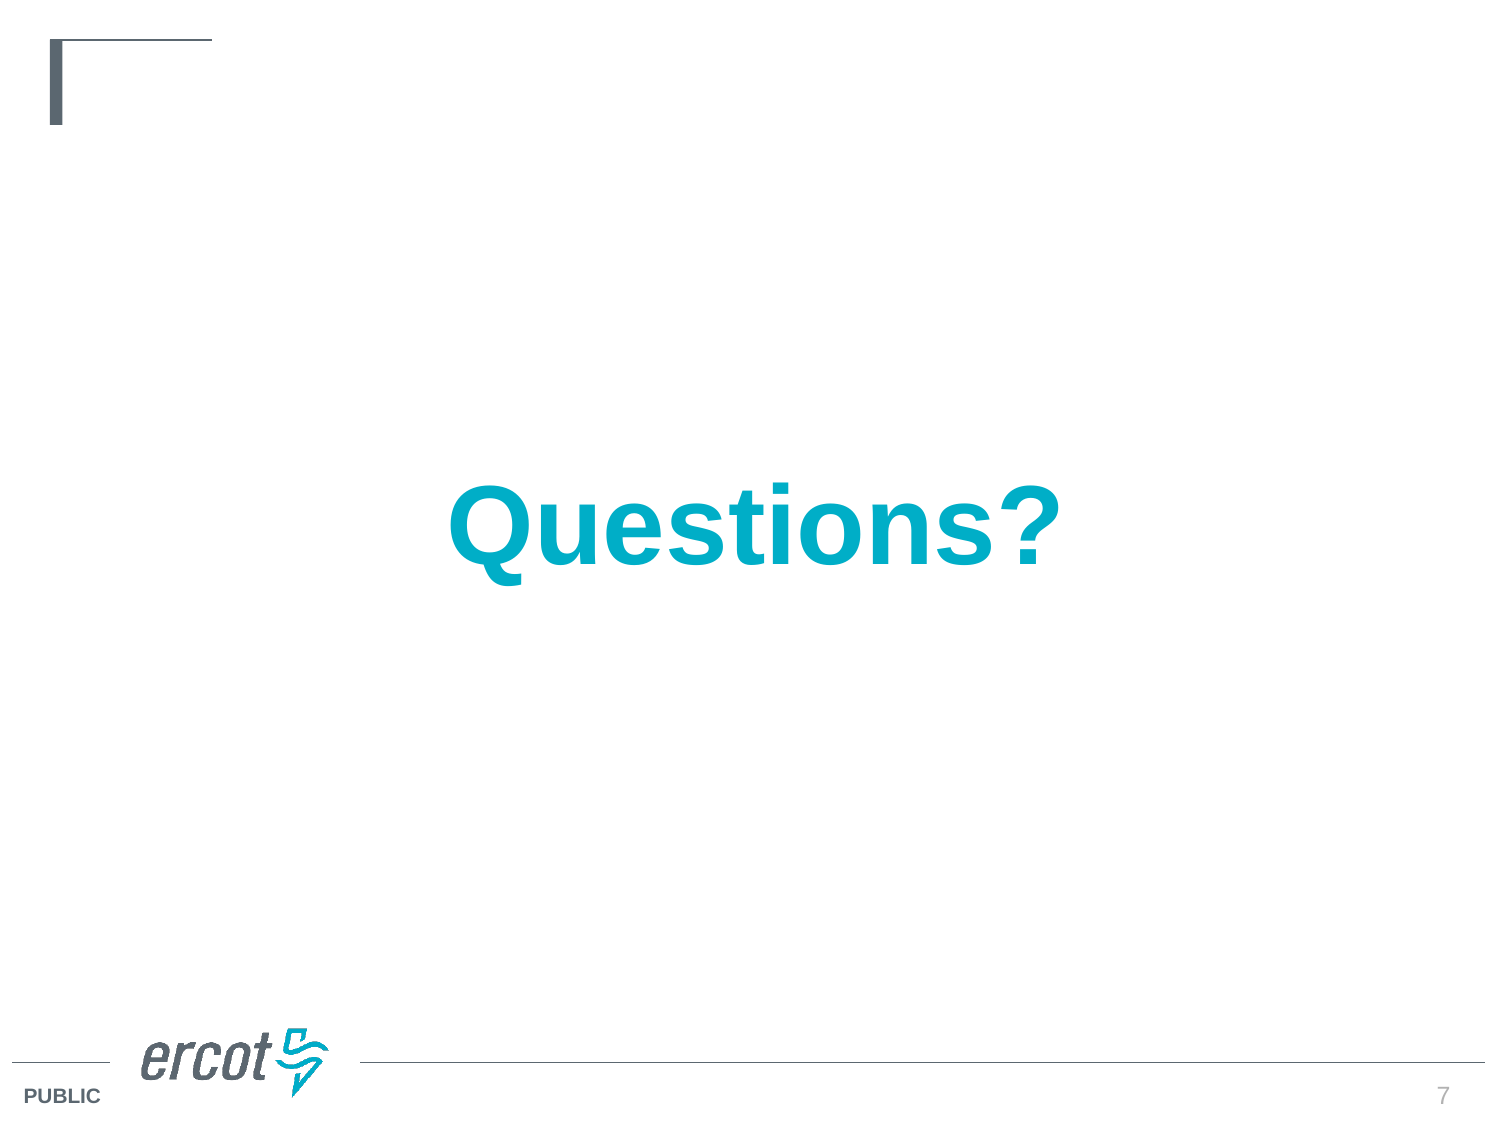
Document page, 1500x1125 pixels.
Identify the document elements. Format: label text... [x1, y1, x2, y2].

picture [137, 1024, 332, 1100]
slide_number 7 [1400, 1076, 1488, 1113]
title Questions? [62, 39, 1450, 788]
